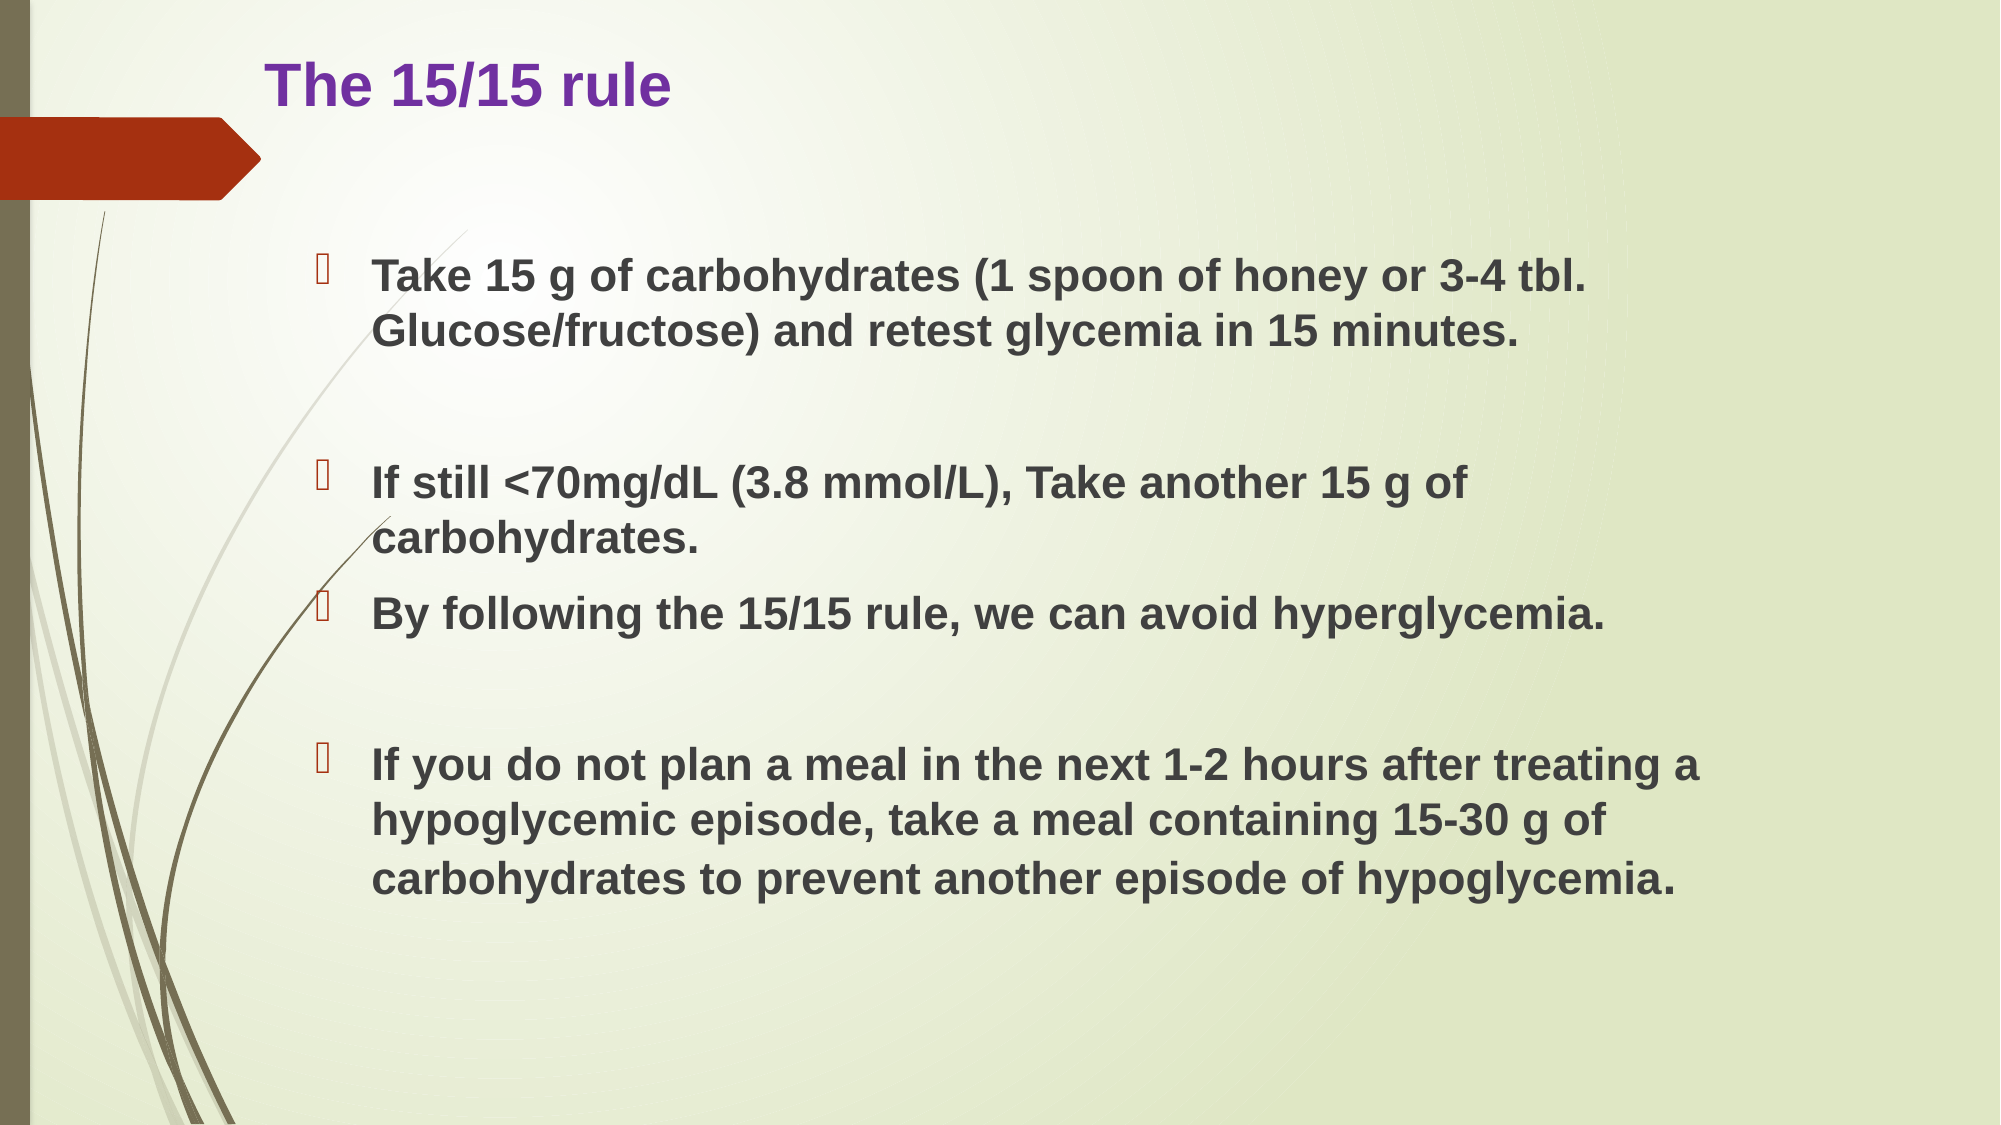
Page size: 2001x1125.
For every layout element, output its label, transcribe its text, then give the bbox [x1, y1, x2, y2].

title The 15/15 rule [249, 37, 1750, 200]
list Take 15 g of carbohydrates (1 spoon of honey or 3-4 tbl. Glucose/fructose) and retest glycemia in 15 minutes. If still <70mg/dL (3.8 mmol/L), Take another 15 g of carbohydrates. By following the 15/15 rule, we can avoid hyperglycemia. If you do not plan a meal in the next 1-2 hours after treating a hypoglycemic episode, take a meal containing 15-30 g of carbohydrates to prevent another episode of hypoglycemia. [300, 162, 1750, 1060]
